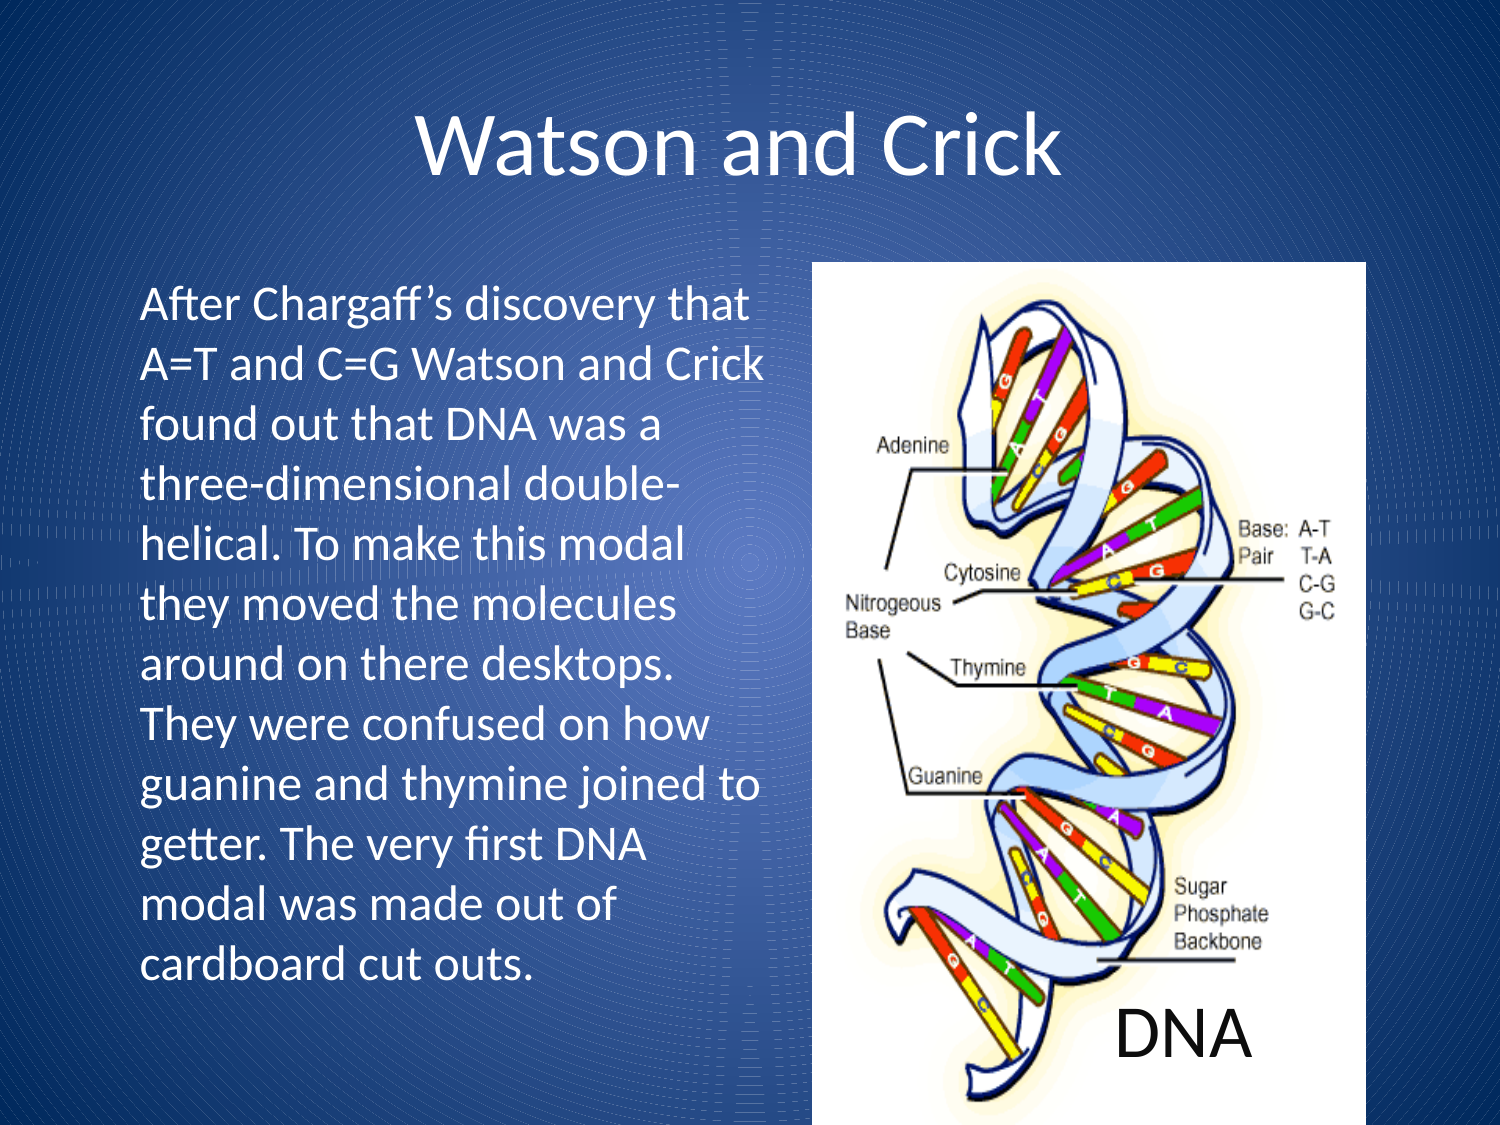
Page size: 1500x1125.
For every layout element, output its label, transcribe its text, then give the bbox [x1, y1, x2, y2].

picture [812, 262, 1366, 1125]
list After Chargaff’s discovery that A=T and C=G Watson and Crick found out that DNA was a three-dimensional double-helical. To make this modal they moved the molecules around on there desktops. They were confused on how guanine and thymine joined to getter. The very first DNA modal was made out of cardboard cut outs. [75, 262, 788, 1005]
title Watson and Crick [75, 45, 1425, 233]
